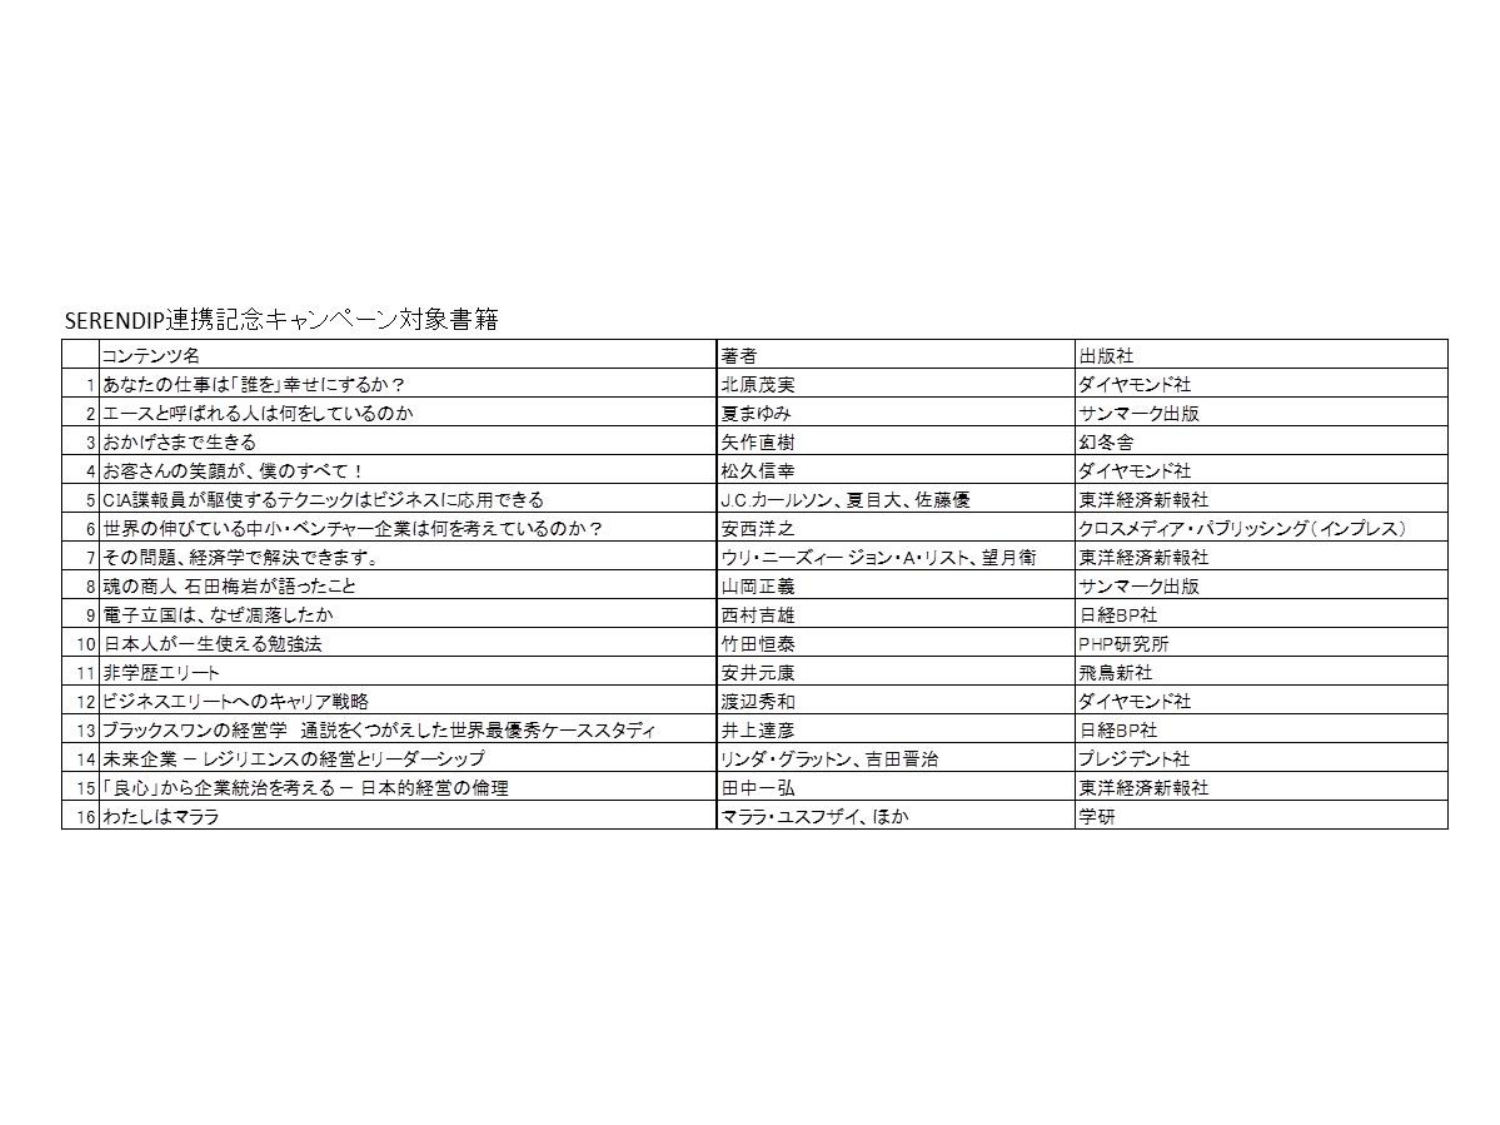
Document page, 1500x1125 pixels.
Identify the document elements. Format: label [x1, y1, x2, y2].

picture [50, 295, 1450, 831]
